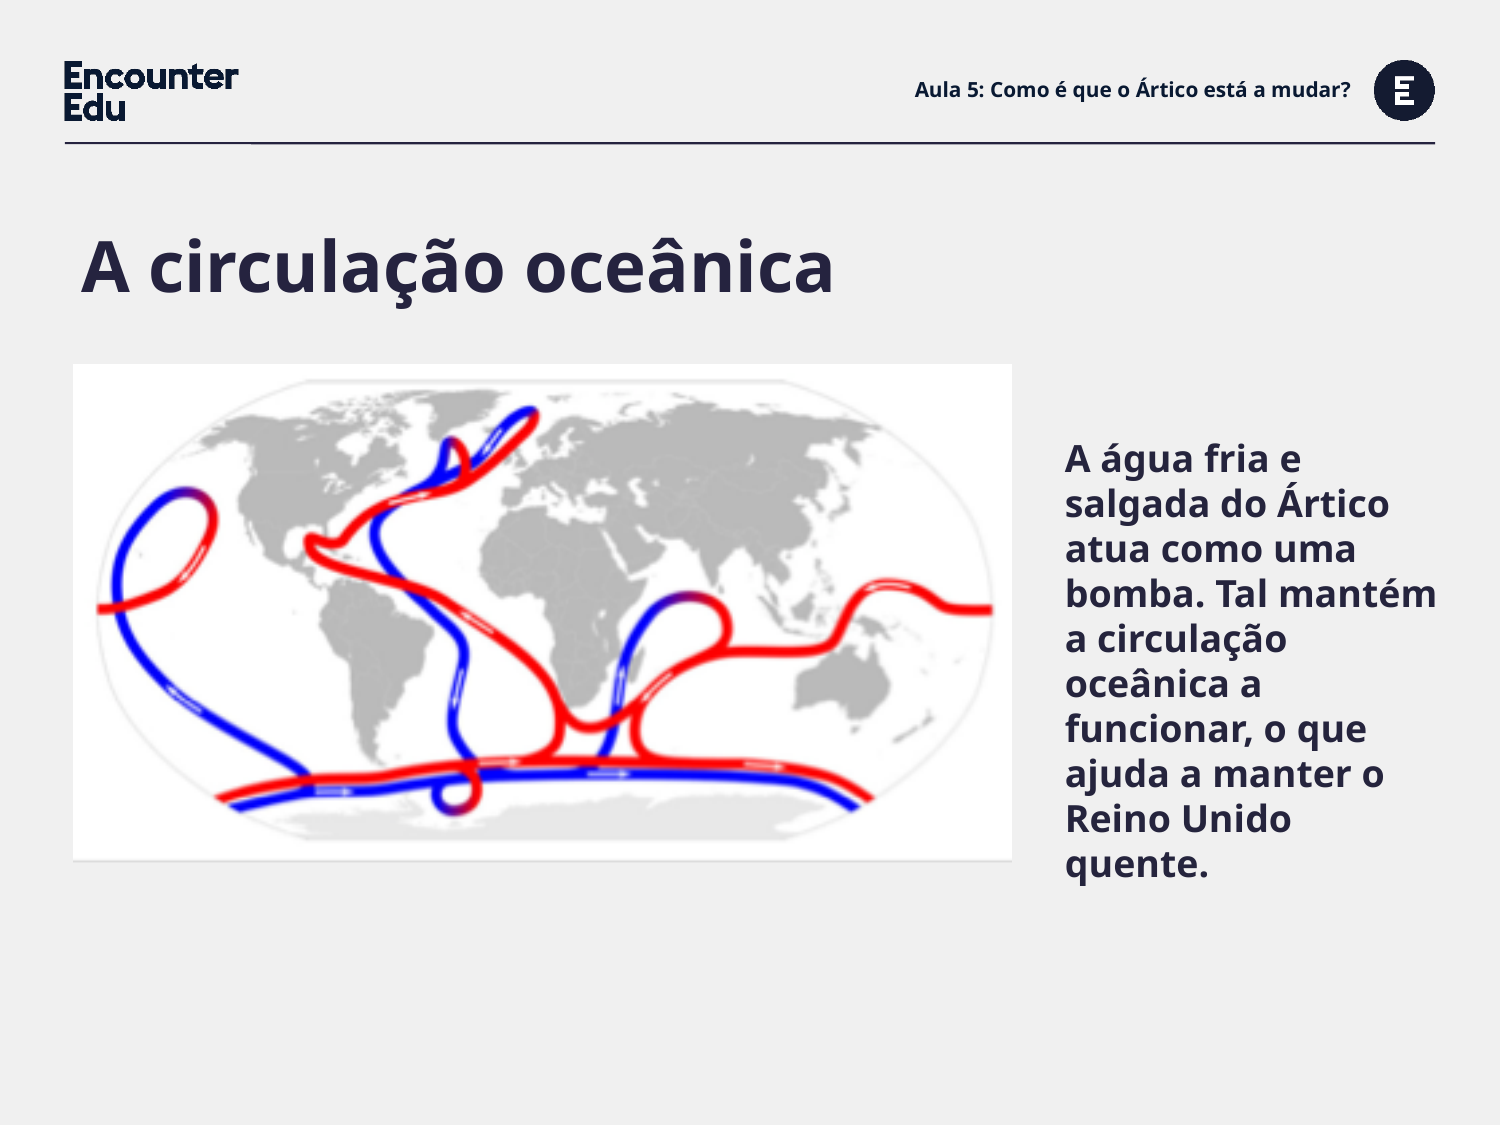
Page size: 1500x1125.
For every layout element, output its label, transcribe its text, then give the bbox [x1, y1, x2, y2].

picture [60, 59, 243, 122]
text_box A circulação oceânica [73, 223, 1427, 315]
picture [1372, 58, 1436, 122]
title Aula 5: Como é que o Ártico está a mudar? [636, 67, 1359, 114]
picture [73, 364, 1012, 866]
text_box A água fria e salgada do Ártico atua como uma bomba. Tal mantém a circulação oceânica a funcionar, o que ajuda a manter o Reino Unido quente. [1049, 427, 1455, 893]
